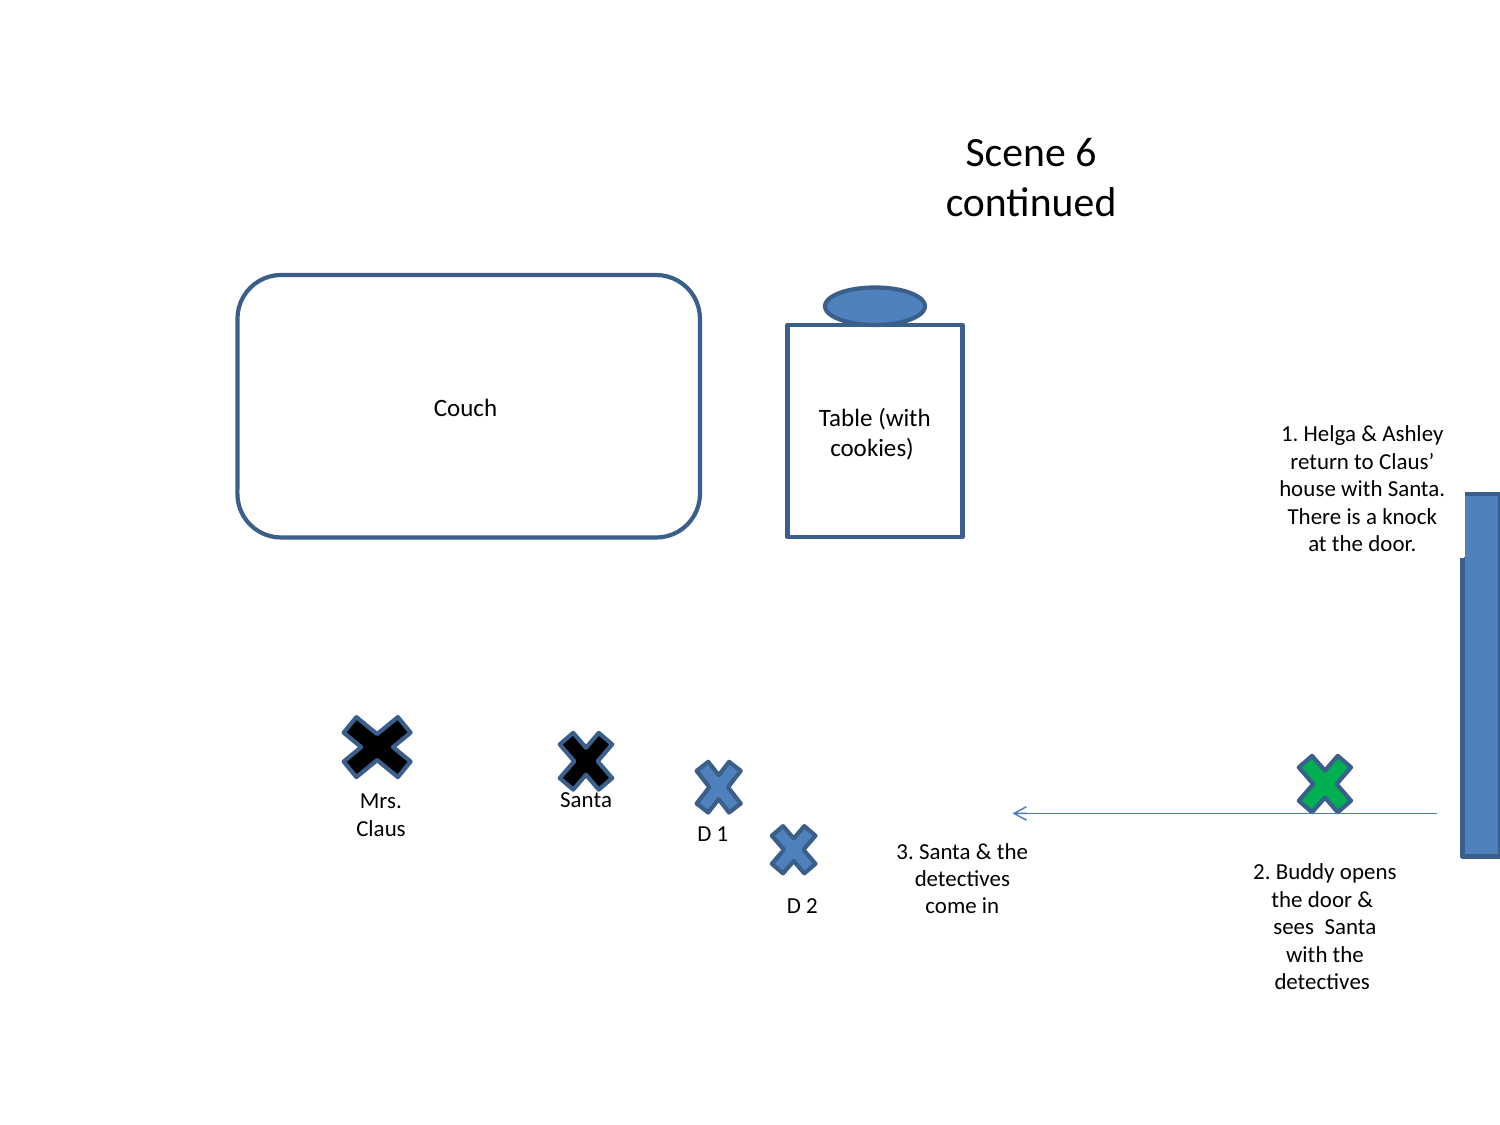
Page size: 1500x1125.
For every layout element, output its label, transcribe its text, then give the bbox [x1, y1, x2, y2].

text_box 3. Santa & the detectives come in [879, 825, 1046, 929]
text_box [341, 715, 413, 780]
text_box Santa [536, 762, 636, 834]
text_box [769, 824, 818, 876]
text_box Couch [235, 272, 703, 540]
text_box [1460, 492, 1500, 859]
text_box Mrs. Claus [320, 793, 441, 834]
text_box D 1 [680, 819, 746, 846]
text_box Scene 6 continued [873, 135, 1190, 214]
text_box [694, 759, 743, 815]
text_box [822, 285, 928, 328]
text_box 2. Buddy opens the door & sees Santa with the detectives [1235, 855, 1415, 996]
text_box D 2 [757, 884, 848, 925]
text_box 1. Helga & Ashley return to Claus’ house with Santa. There is a knock at the door. [1260, 417, 1465, 558]
text_box Table (with cookies) [785, 323, 965, 539]
text_box [1296, 753, 1354, 812]
text_box [557, 730, 615, 762]
